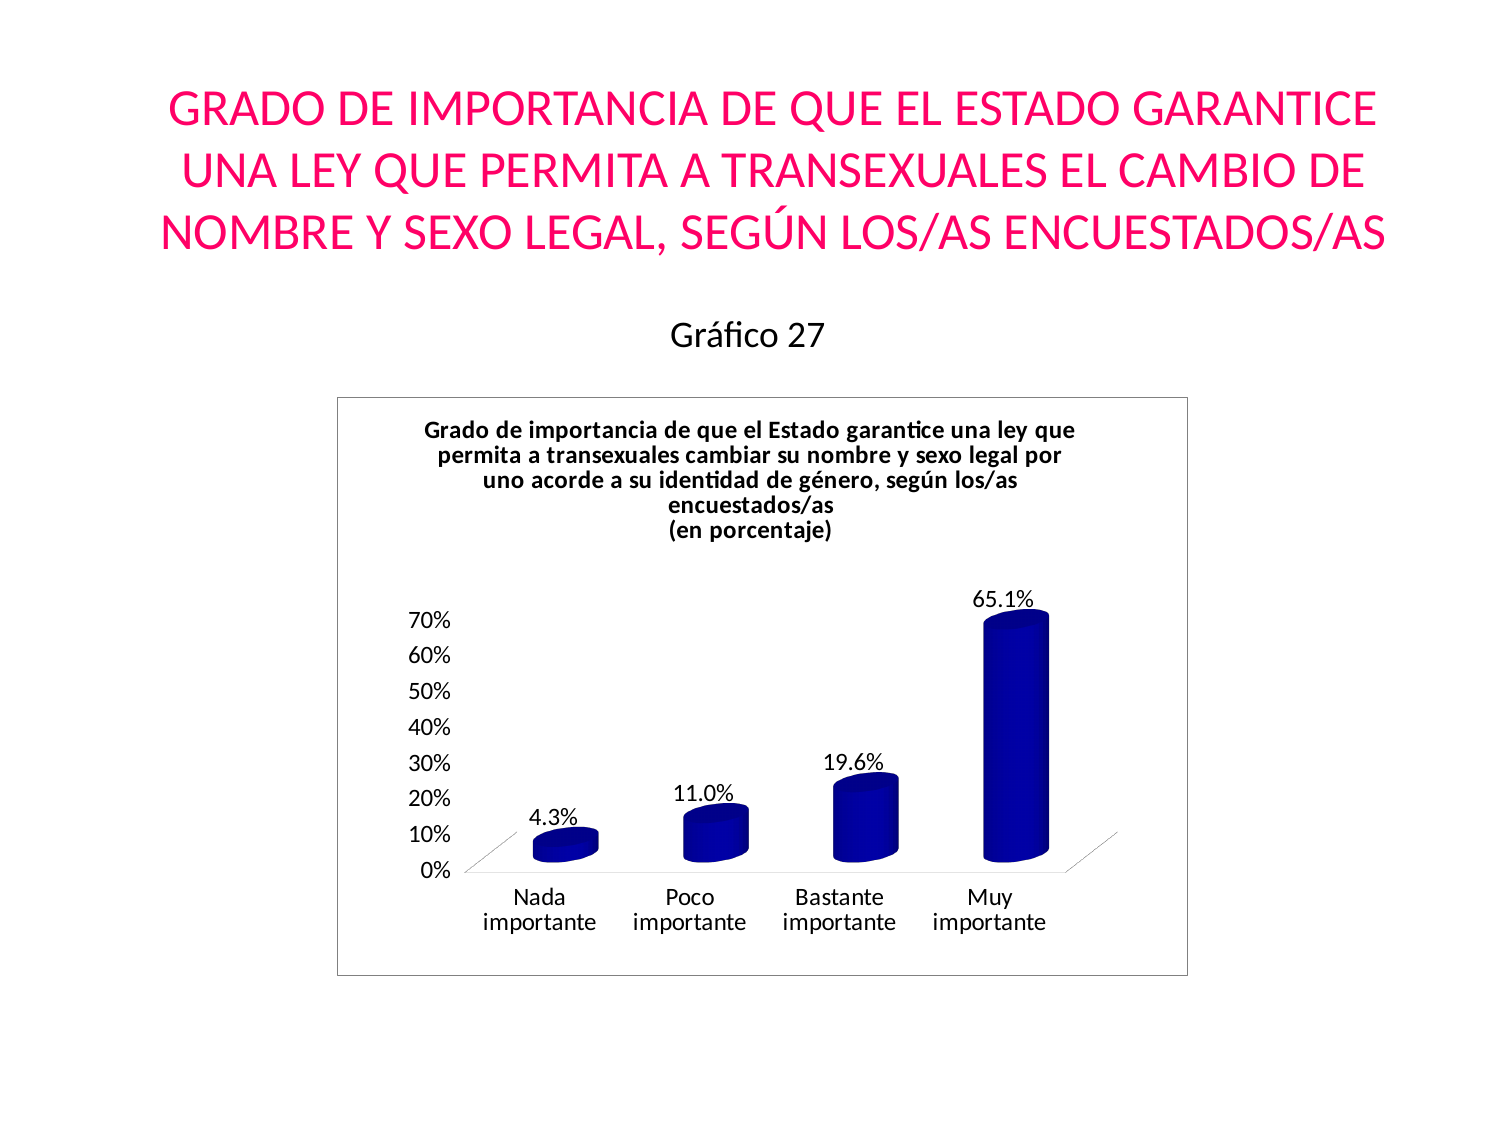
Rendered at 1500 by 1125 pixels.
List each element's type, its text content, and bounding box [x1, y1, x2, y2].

text_box GRADO DE IMPORTANCIA DE QUE EL ESTADO GARANTICE UNA LEY QUE PERMITA A TRANSEXUALES EL CAMBIO DE NOMBRE Y SEXO LEGAL, SEGÚN LOS/AS ENCUESTADOS/AS [100, 113, 1447, 220]
text_box Gráfico 27 [655, 302, 868, 363]
chart [336, 396, 1188, 977]
